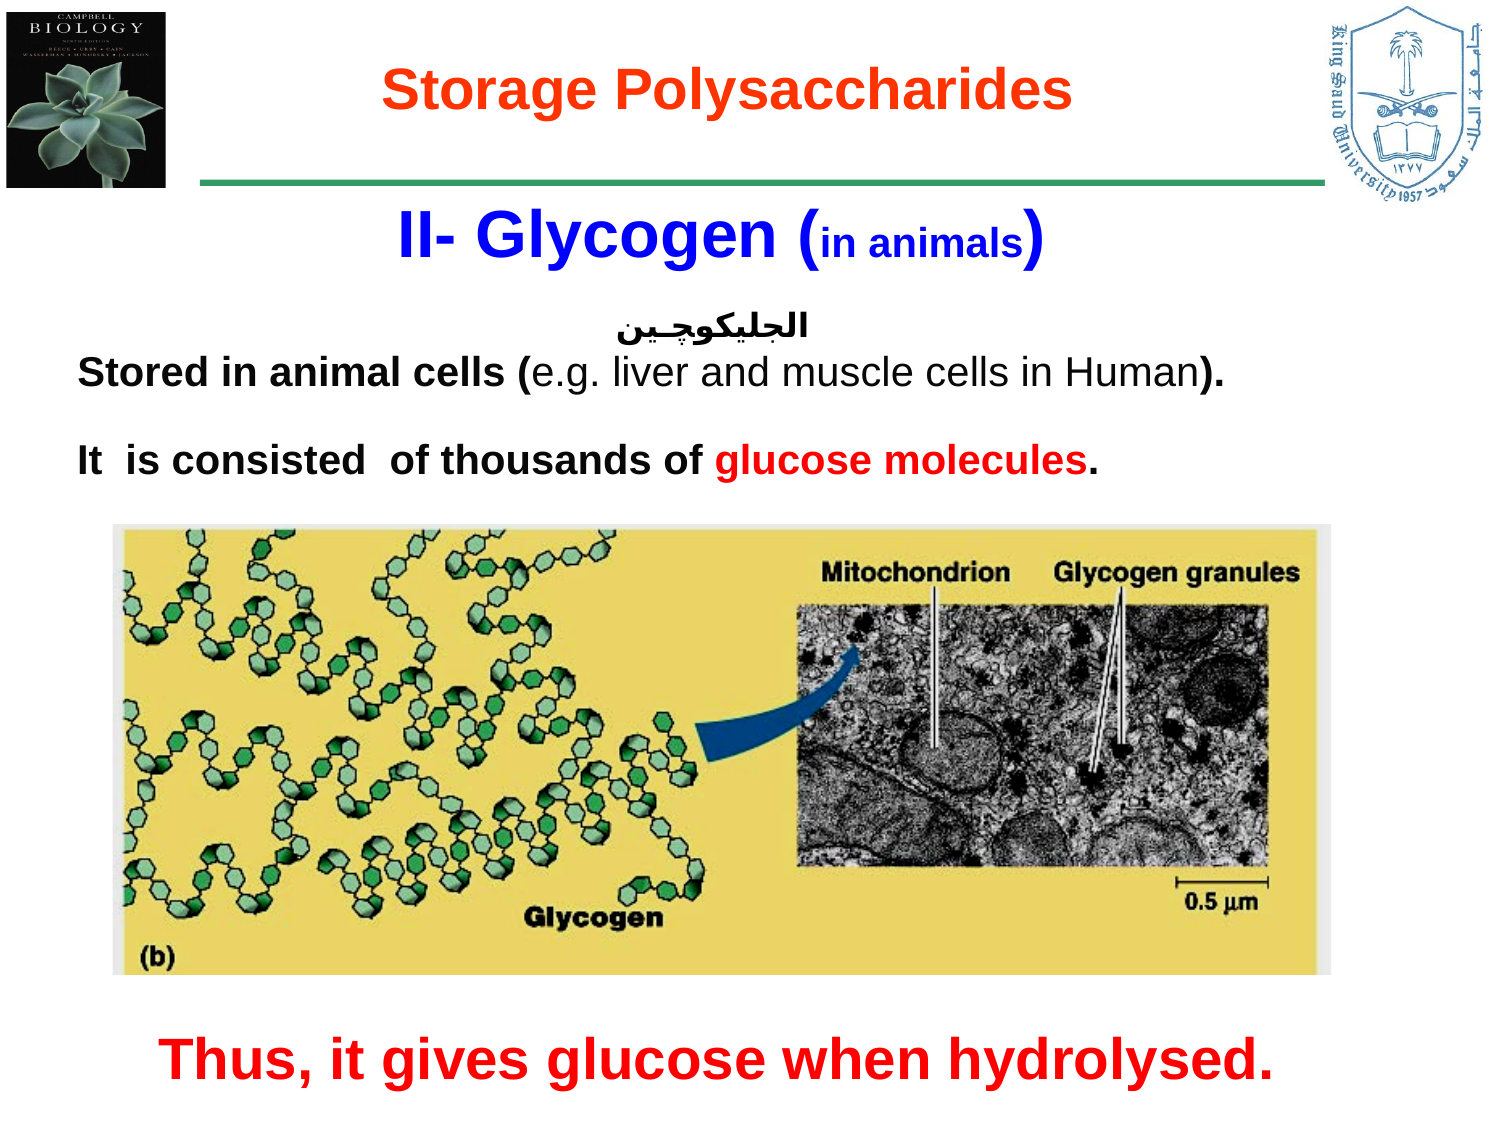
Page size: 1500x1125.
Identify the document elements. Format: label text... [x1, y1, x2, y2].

title II- Glycogen (in animals) الجليكوﭽـين [303, 224, 1141, 318]
picture [112, 524, 1332, 976]
text_box Stored in animal cells (e.g. liver and muscle cells in Human). [62, 337, 1438, 403]
text_box It is consisted of thousands of glucose molecules. [62, 425, 1400, 490]
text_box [5, 0, 1488, 209]
text_box Thus, it gives glucose when hydrolysed. [75, 1014, 1375, 1099]
